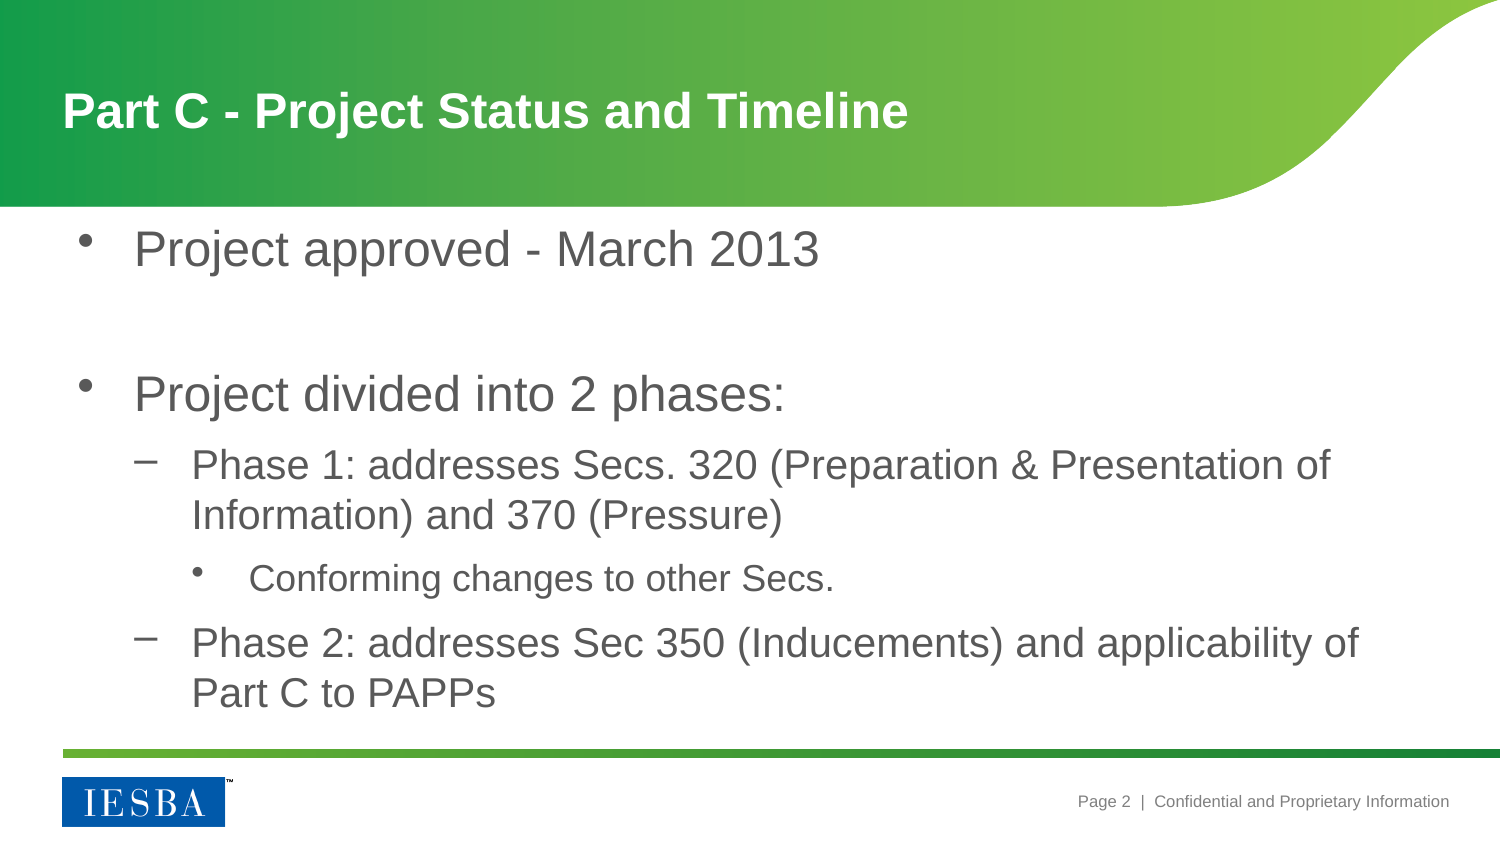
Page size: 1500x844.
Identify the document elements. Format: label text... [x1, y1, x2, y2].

list Project approved - March 2013 Project divided into 2 phases: Phase 1: addresses Secs. 320 (Preparation & Presentation of Information) and 370 (Pressure) Conforming changes to other Secs. Phase 2: addresses Sec 350 (Inducements) and applicability of Part C to PAPPs [62, 209, 1450, 724]
picture [0, 0, 1500, 207]
title Part C - Project Status and Timeline [62, 75, 1300, 142]
picture [62, 777, 233, 827]
